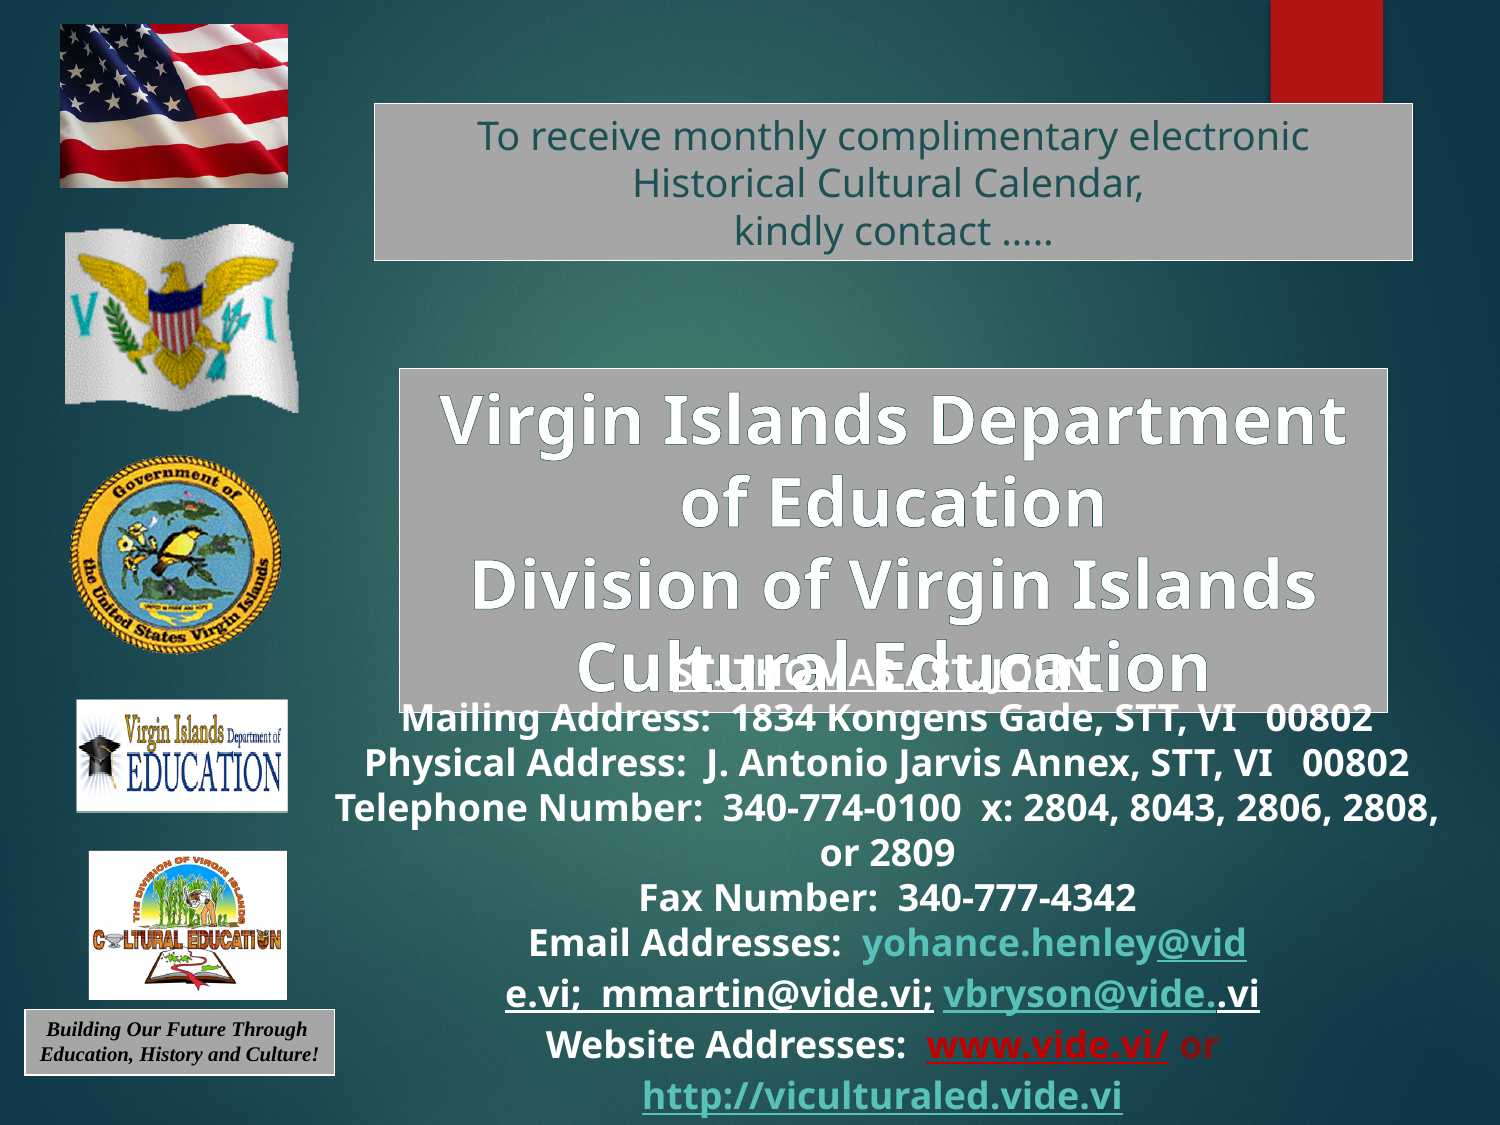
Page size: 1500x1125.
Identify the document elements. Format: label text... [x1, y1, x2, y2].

text_box ST. THOMAS / ST. JOHN Mailing Address: 1834 Kongens Gade, STT, VI 00802 Physical Address: J. Antonio Jarvis Annex, STT, VI 00802 Telephone Number: 340-774-0100 x: 2804, 8043, 2806, 2808, or 2809 Fax Number: 340-777-4342 Email Addresses: yohance.henley@vide.vi; mmartin@vide.vi; vbryson@vide..vi Website Addresses: www.vide.vi/ or http://viculturaled.vide.vi [312, 641, 1463, 1125]
picture [65, 224, 301, 413]
picture [76, 699, 288, 813]
picture [87, 849, 288, 1001]
text_box Building Our Future Through Education, History and Culture! [24, 1009, 335, 1075]
text_box To receive monthly complimentary electronic Historical Cultural Calendar, kindly contact ….. [374, 103, 1413, 261]
text_box Virgin Islands Department of Education Division of Virgin Islands Cultural Education [399, 368, 1388, 641]
picture [59, 24, 288, 188]
picture [62, 449, 288, 666]
